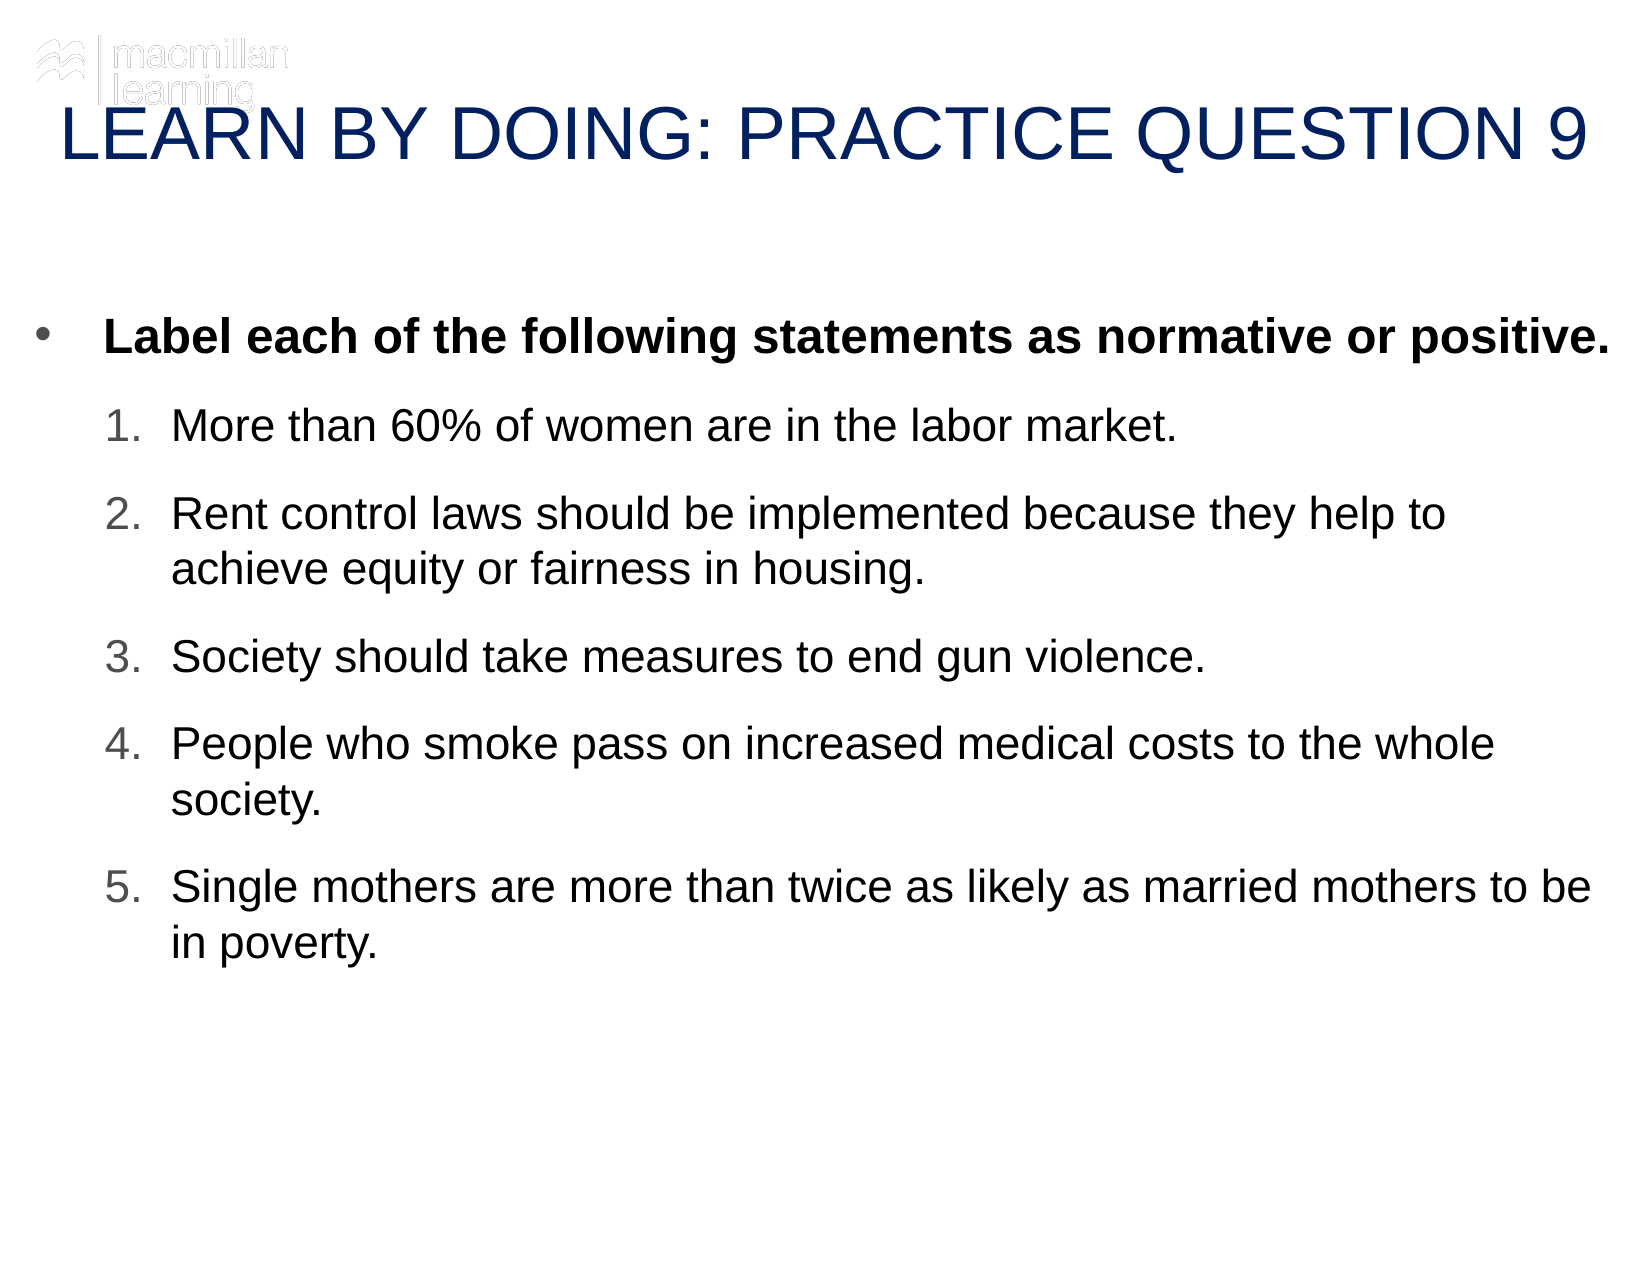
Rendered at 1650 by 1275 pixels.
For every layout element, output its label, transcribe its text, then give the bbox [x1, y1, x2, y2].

picture [37, 35, 288, 62]
title LEARN BY DOING: PRACTICE QUESTION 9 [0, 62, 1650, 197]
list Label each of the following statements as normative or positive. More than 60% of women are in the labor market. Rent control laws should be implemented because they help to achieve equity or fairness in housing. Society should take measures to end gun violence. People who smoke pass on increased medical costs to the whole society. Single mothers are more than twice as likely as married mothers to be in poverty. [19, 289, 1628, 1037]
